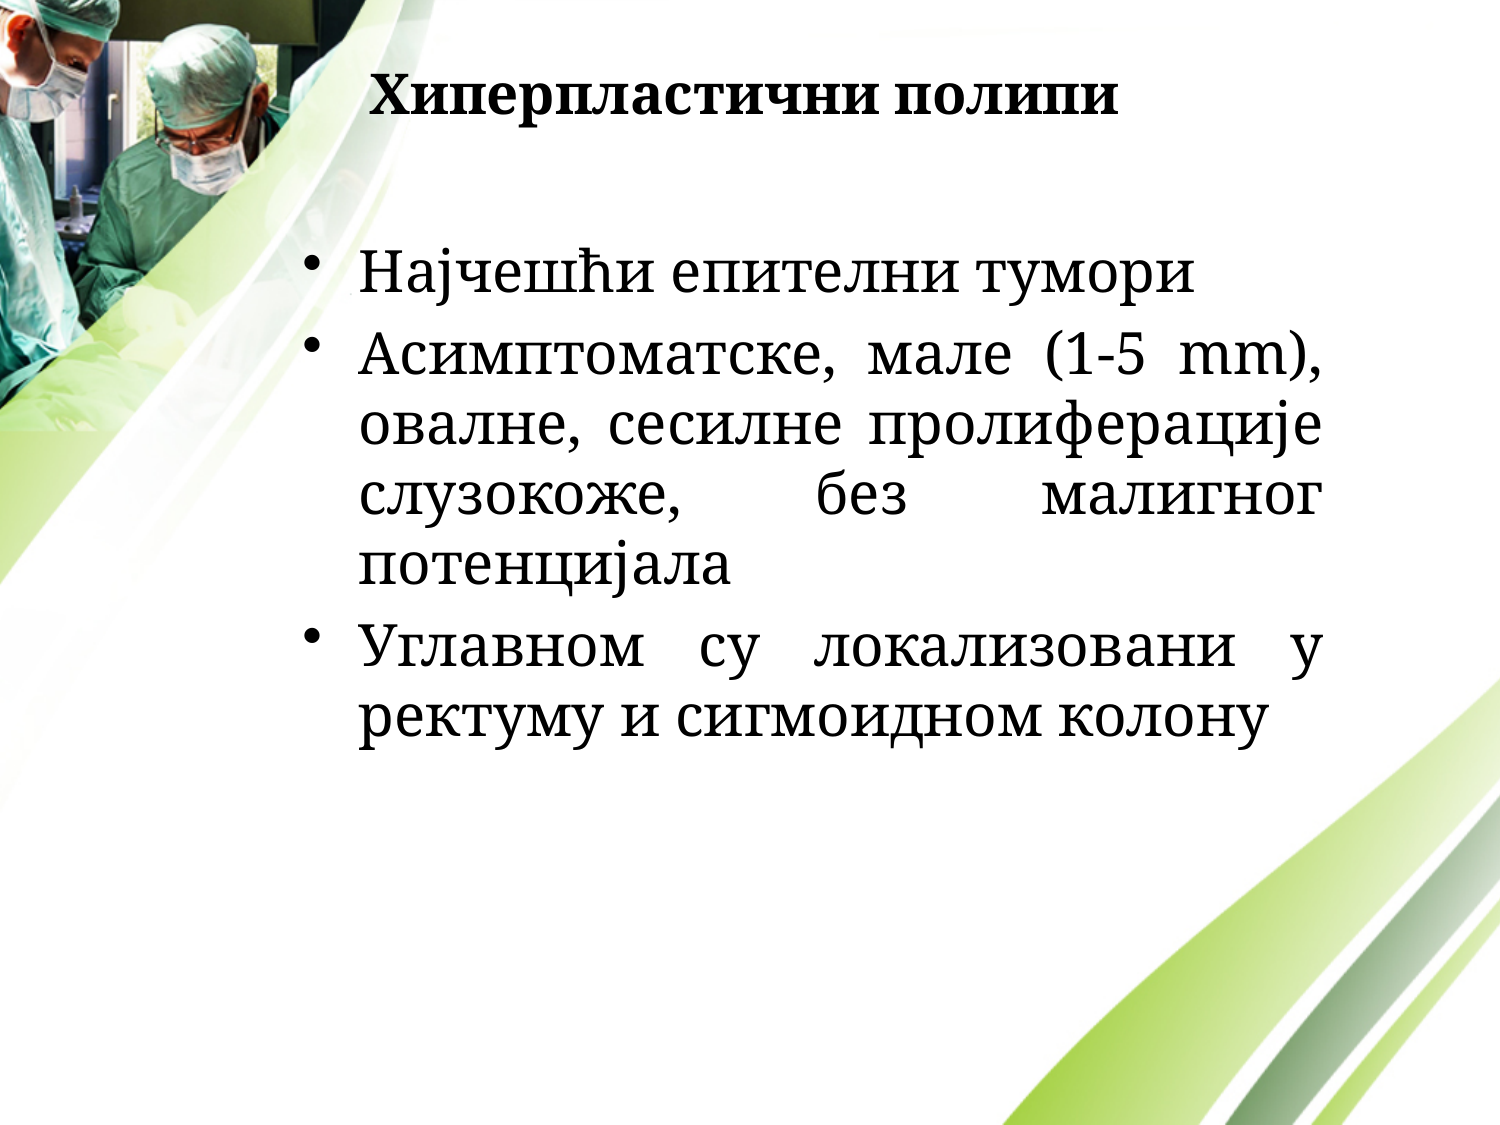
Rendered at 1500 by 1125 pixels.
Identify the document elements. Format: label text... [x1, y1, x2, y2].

list Најчешћи епителни тумори Асимптоматске, мале (1-5 mm), овалне, сесилне пролиферације слузокоже, без малигног потенцијала Углавном су локализовани у ректуму и сигмоидном колону [287, 226, 1339, 1125]
title Хиперпластични полипи [353, 49, 1500, 134]
picture [0, 0, 1500, 1125]
